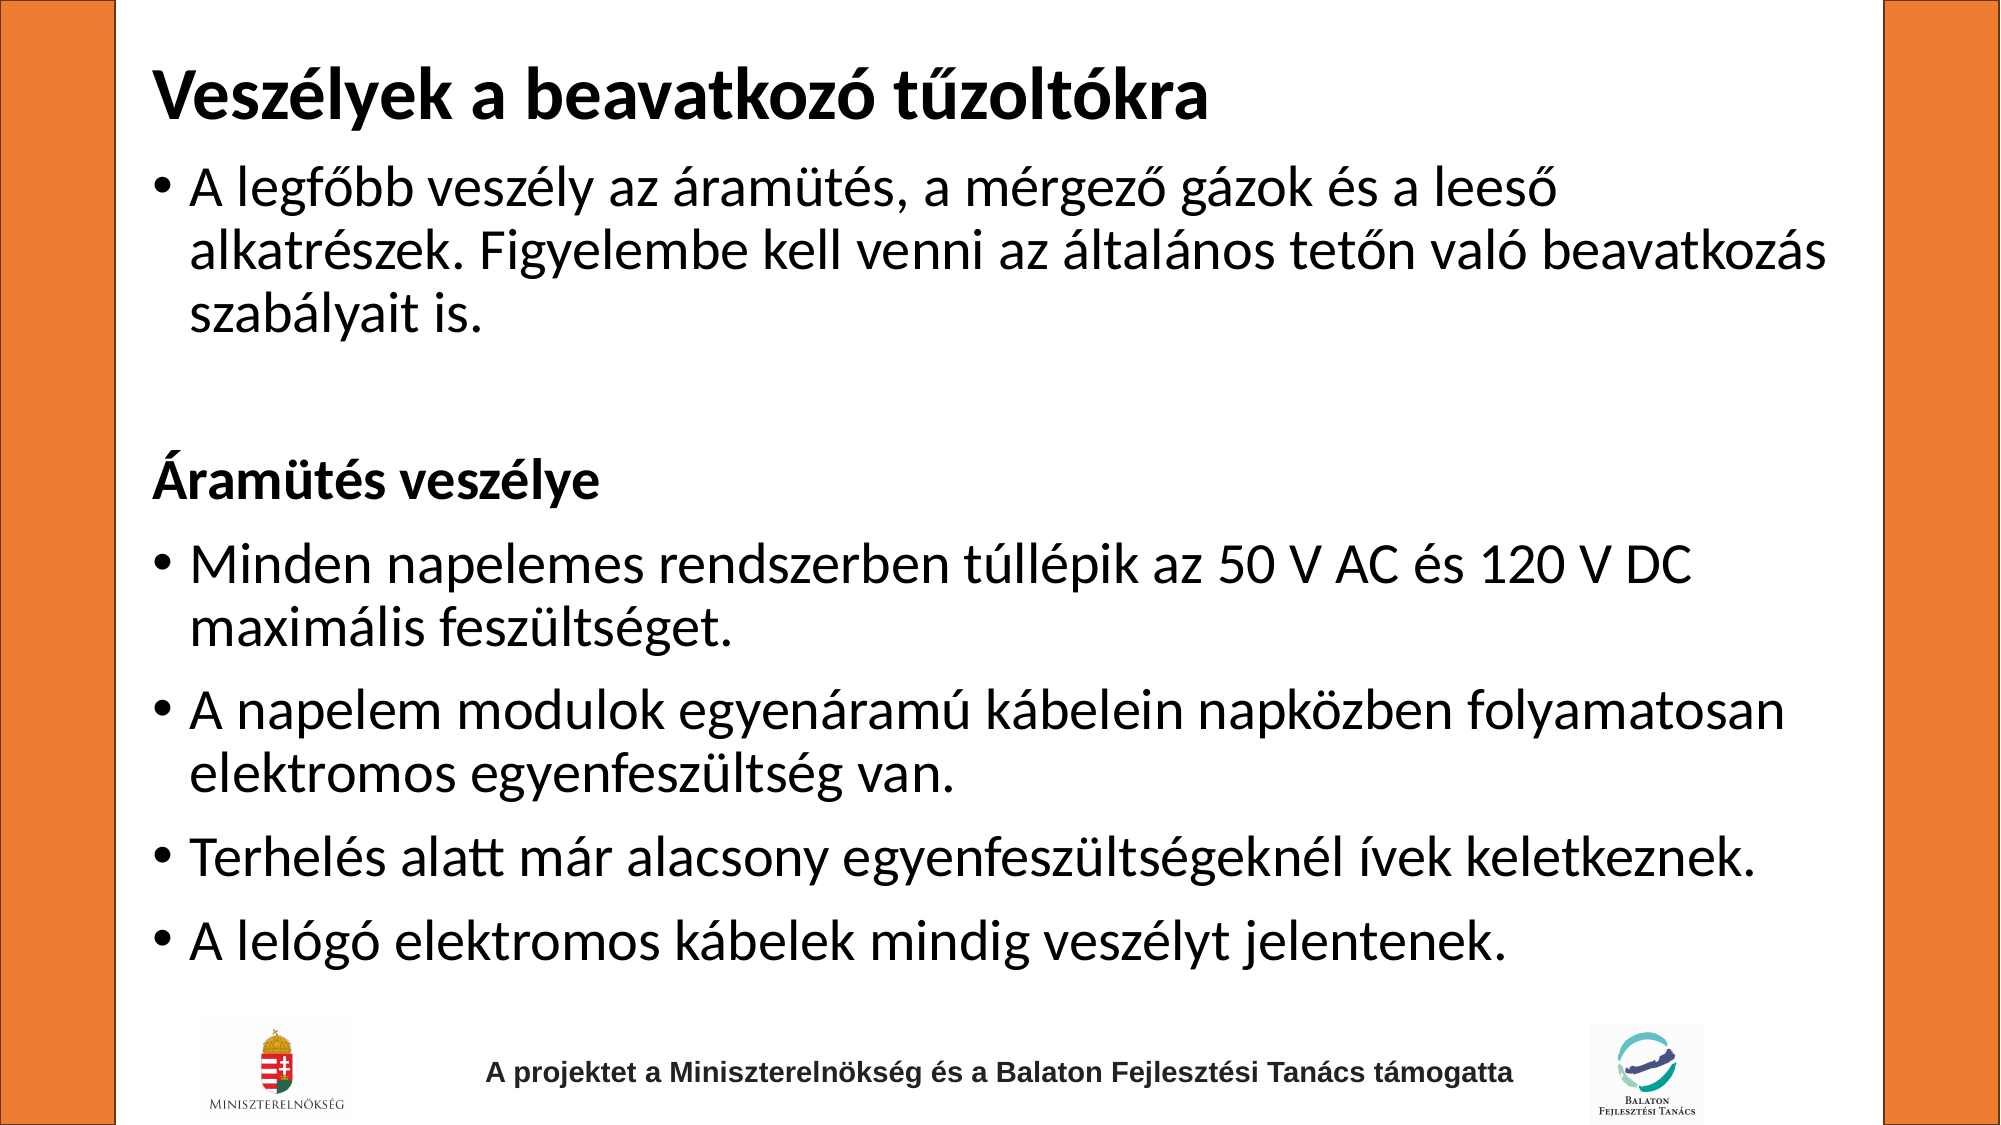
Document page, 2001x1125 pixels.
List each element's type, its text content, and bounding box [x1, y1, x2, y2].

picture [201, 1018, 353, 1119]
list Veszélyek a beavatkozó tűzoltókra A legfőbb veszély az áramütés, a mérgező gázok és a leeső alkatrészek. Figyelembe kell venni az általános tetőn való beavatkozás szabályait is. Áramütés veszélye Minden napelemes rendszerben túllépik az 50 V AC és 120 V DC maximális feszültséget. A napelem modulok egyenáramú kábelein napközben folyamatosan elektromos egyenfeszültség van. Terhelés alatt már alacsony egyenfeszültségeknél ívek keletkeznek. A lelógó elektromos kábelek mindig veszélyt jelentenek. [137, 47, 1863, 1014]
picture [1590, 1023, 1704, 1125]
